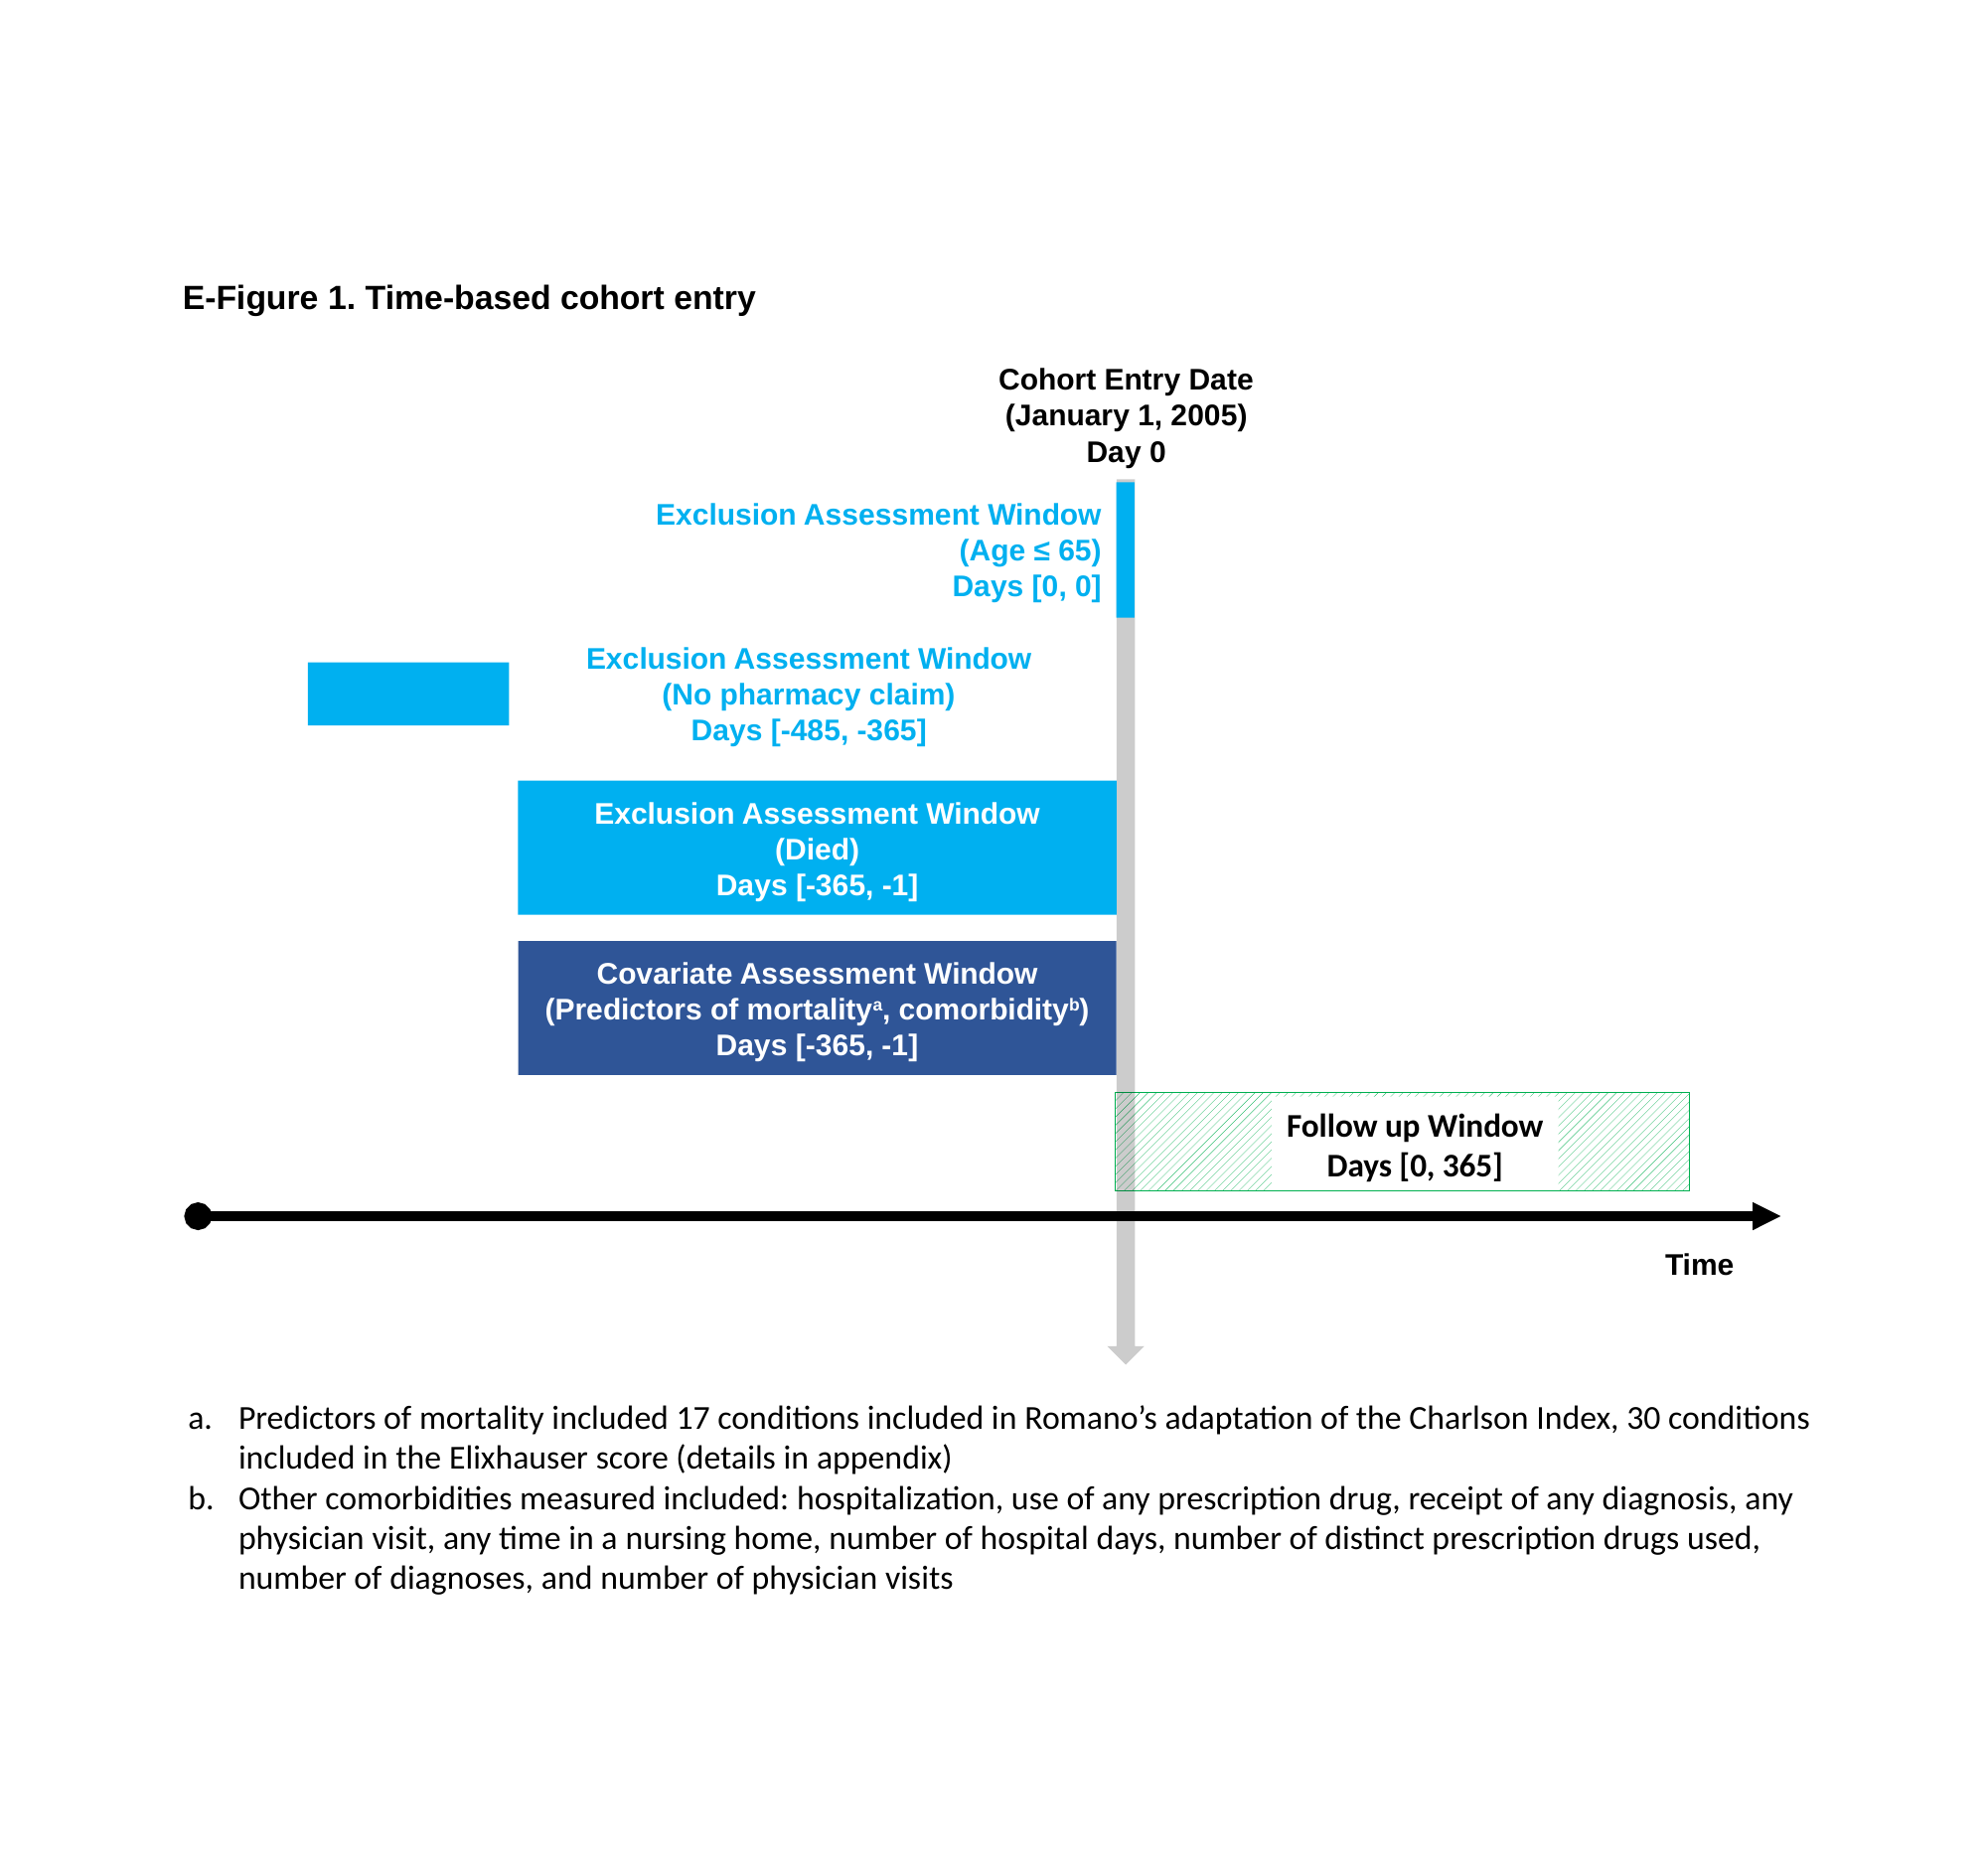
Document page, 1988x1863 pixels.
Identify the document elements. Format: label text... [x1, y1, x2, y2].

text_box Predictors of mortality included 17 conditions included in Romano’s adaptation of the Charlson Index, 30 conditions included in the Elixhauser score (details in appendix) Other comorbidities measured included: hospitalization, use of any prescription drug, receipt of any diagnosis, any physician visit, any time in a nursing home, number of hospital days, number of distinct prescription drugs used, number of diagnoses, and number of physician visits [173, 1387, 1891, 1605]
text_box Covariate Assessment Window (Predictors of mortalitya, comorbidityb) Days [-365, -1] [518, 941, 1117, 1075]
text_box [1104, 1221, 1147, 1366]
text_box Follow-up Window Days ([0, 365] [1137, 1092, 1690, 1191]
text_box Time [1650, 1237, 1750, 1289]
text_box Exclusion Assessment Window (Age ≤ 65) Days [0, 0] [575, 482, 1117, 616]
text_box [1115, 478, 1137, 1211]
text_box Exclusion Assessment Window (Died) Days [-365, -1] [518, 780, 1117, 915]
text_box E-Figure 1. Time-based cohort entry [168, 268, 781, 324]
text_box [1115, 481, 1136, 619]
text_box Follow up Window Days [0, 365] [1272, 1096, 1559, 1190]
text_box Exclusion Assessment Window (No pharmacy claim) Days [-485, -365] [519, 632, 1100, 790]
text_box [307, 662, 510, 726]
text_box Cohort Entry Date (January 1, 2005) Day 0 [984, 353, 1269, 476]
